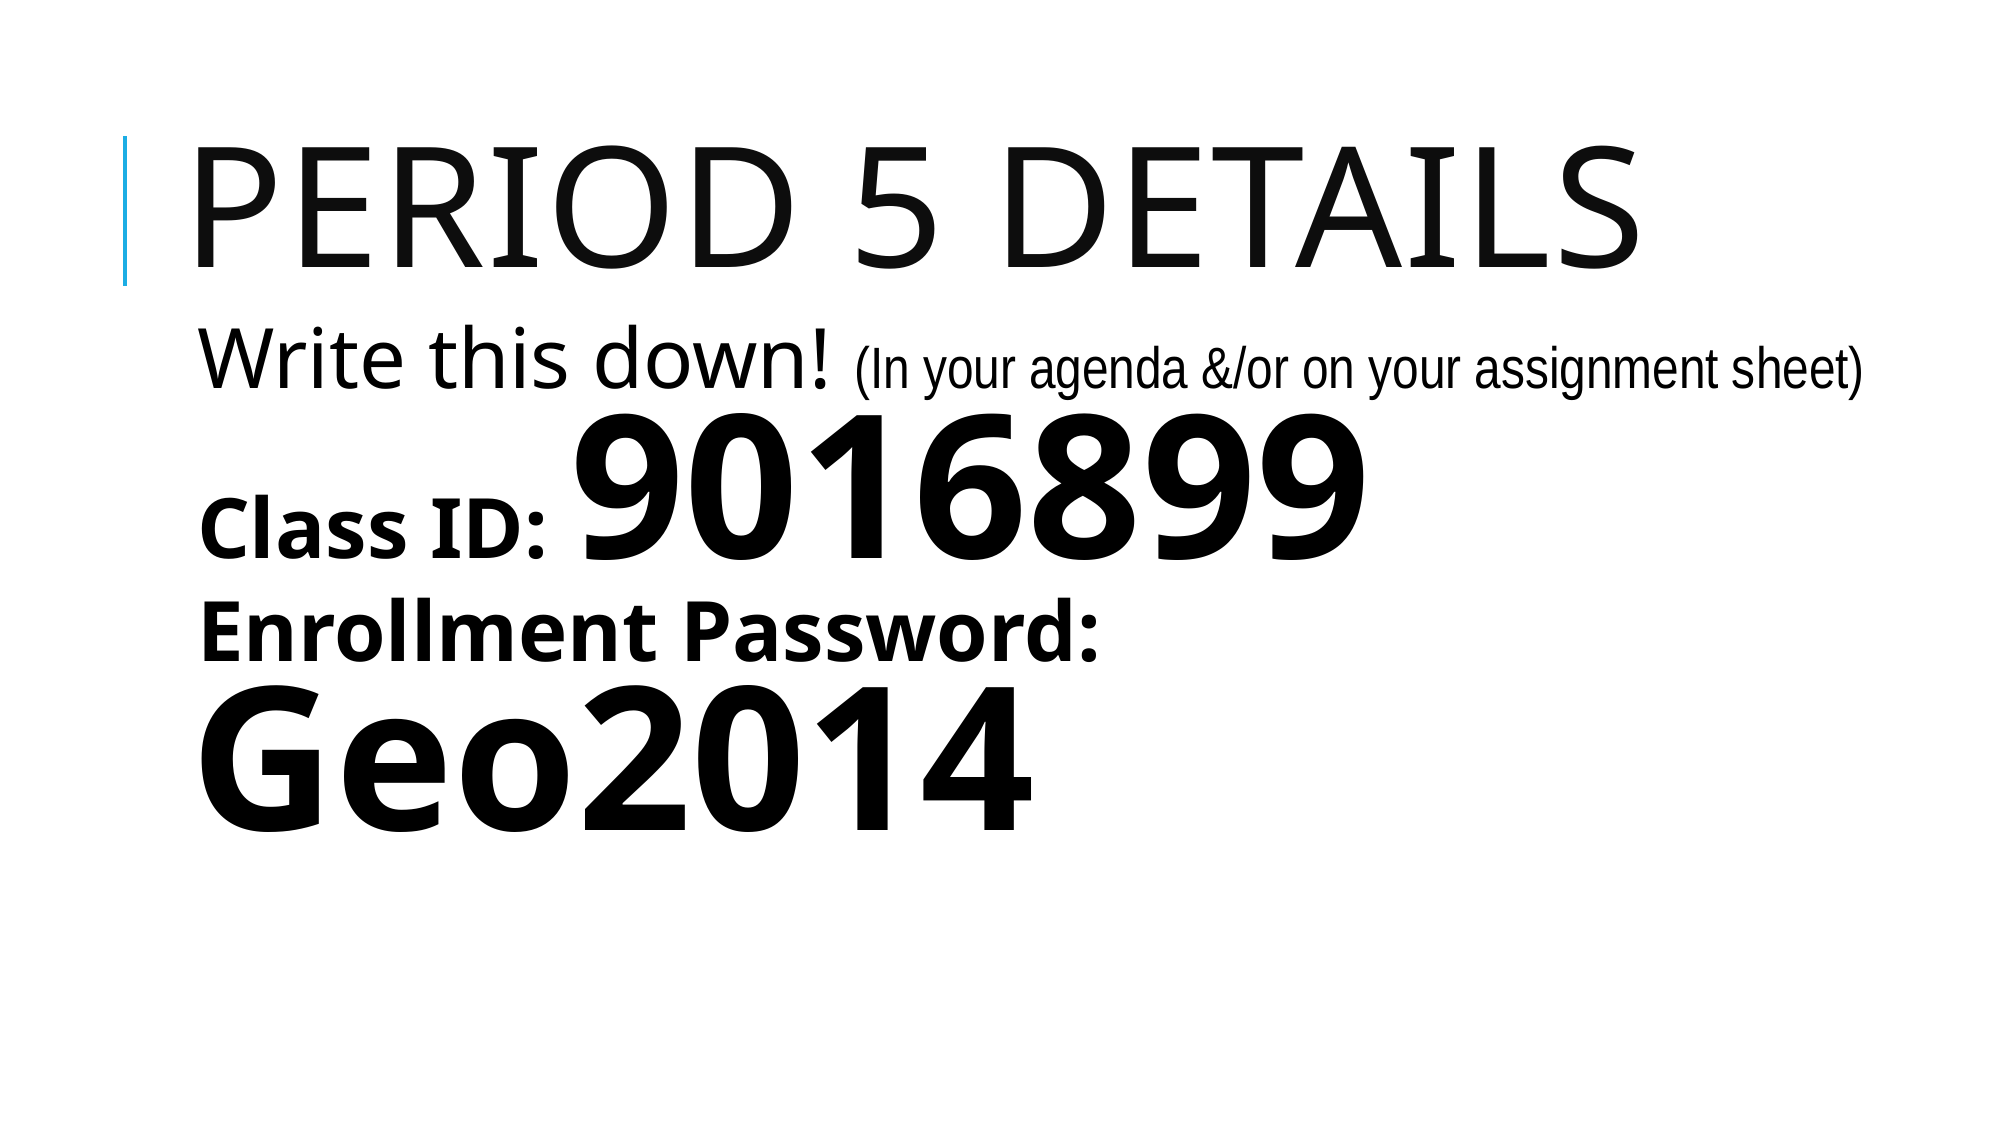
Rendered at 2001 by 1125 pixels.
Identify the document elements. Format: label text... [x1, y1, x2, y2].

title Period 5 details [168, 96, 1763, 297]
list Write this down! (In your agenda &/or on your assignment sheet) Class ID: 9016899 Enrollment Password: Geo2014 [168, 297, 1873, 958]
